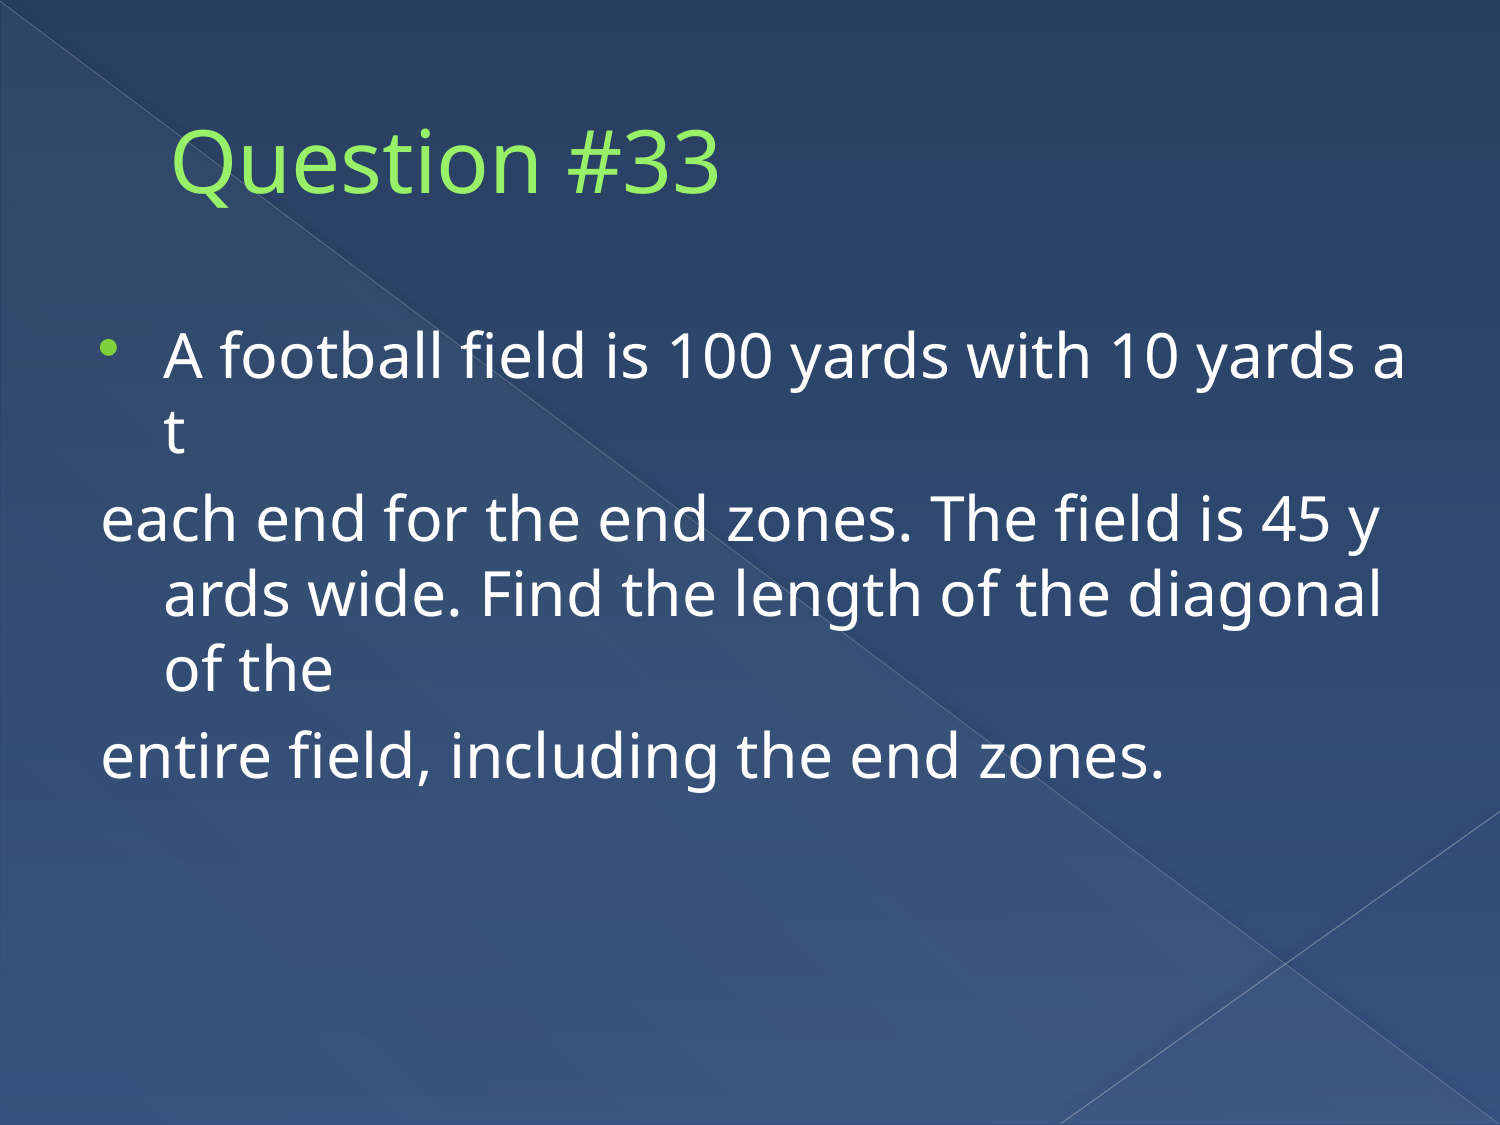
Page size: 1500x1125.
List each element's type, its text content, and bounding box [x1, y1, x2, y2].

title Question #33 [75, 43, 1425, 274]
list A football field is 100 yards with 10 yards at each end for the end zones. The field is 45 yards wide. Find the length of the diagonal of the entire field, including the end zones. [75, 308, 1425, 1059]
